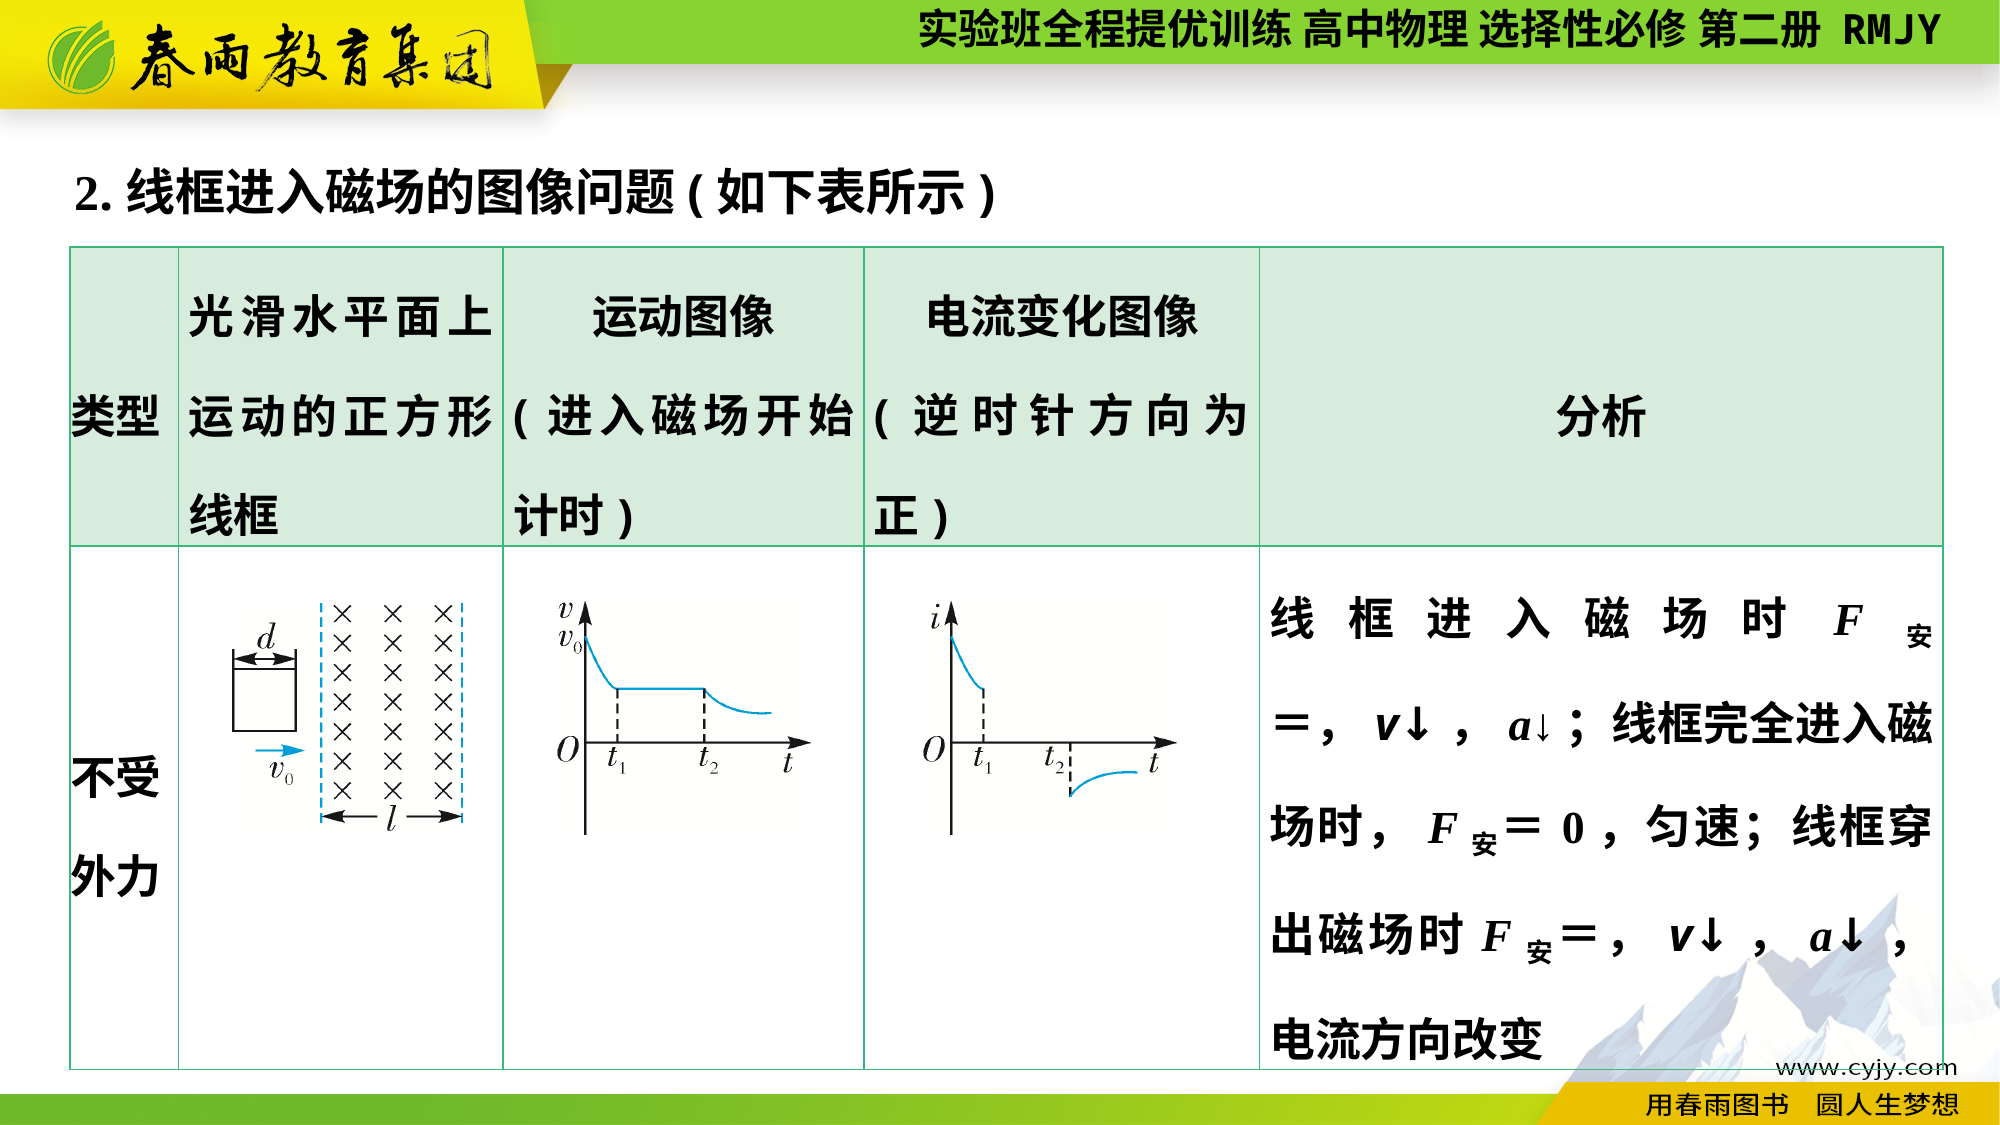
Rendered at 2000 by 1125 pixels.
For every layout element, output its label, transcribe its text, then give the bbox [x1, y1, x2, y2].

list 2.线框进入磁场的图像问题(如下表所示) [59, 122, 1944, 217]
picture [0, 0, 2000, 1125]
